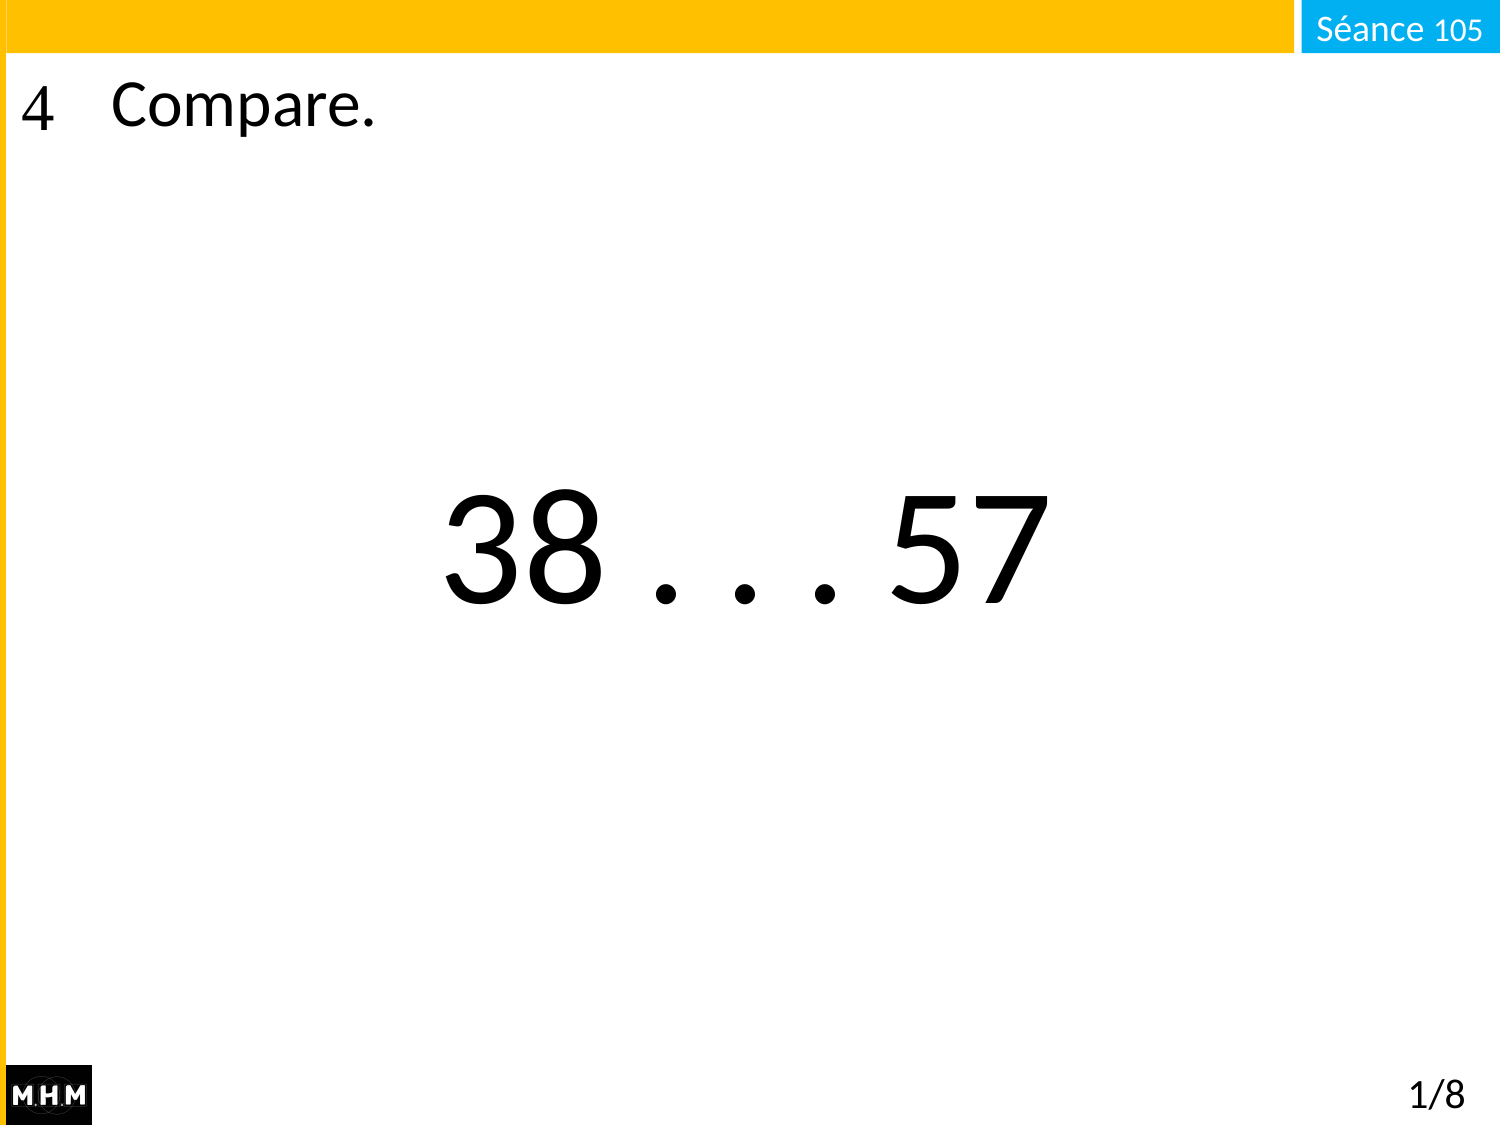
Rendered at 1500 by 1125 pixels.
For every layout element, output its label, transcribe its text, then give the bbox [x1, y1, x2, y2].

list 1/8 [1373, 1064, 1500, 1125]
text_box 38 . . . 57 [424, 429, 1101, 645]
picture [6, 1065, 92, 1125]
title Compare. [96, 60, 1391, 149]
